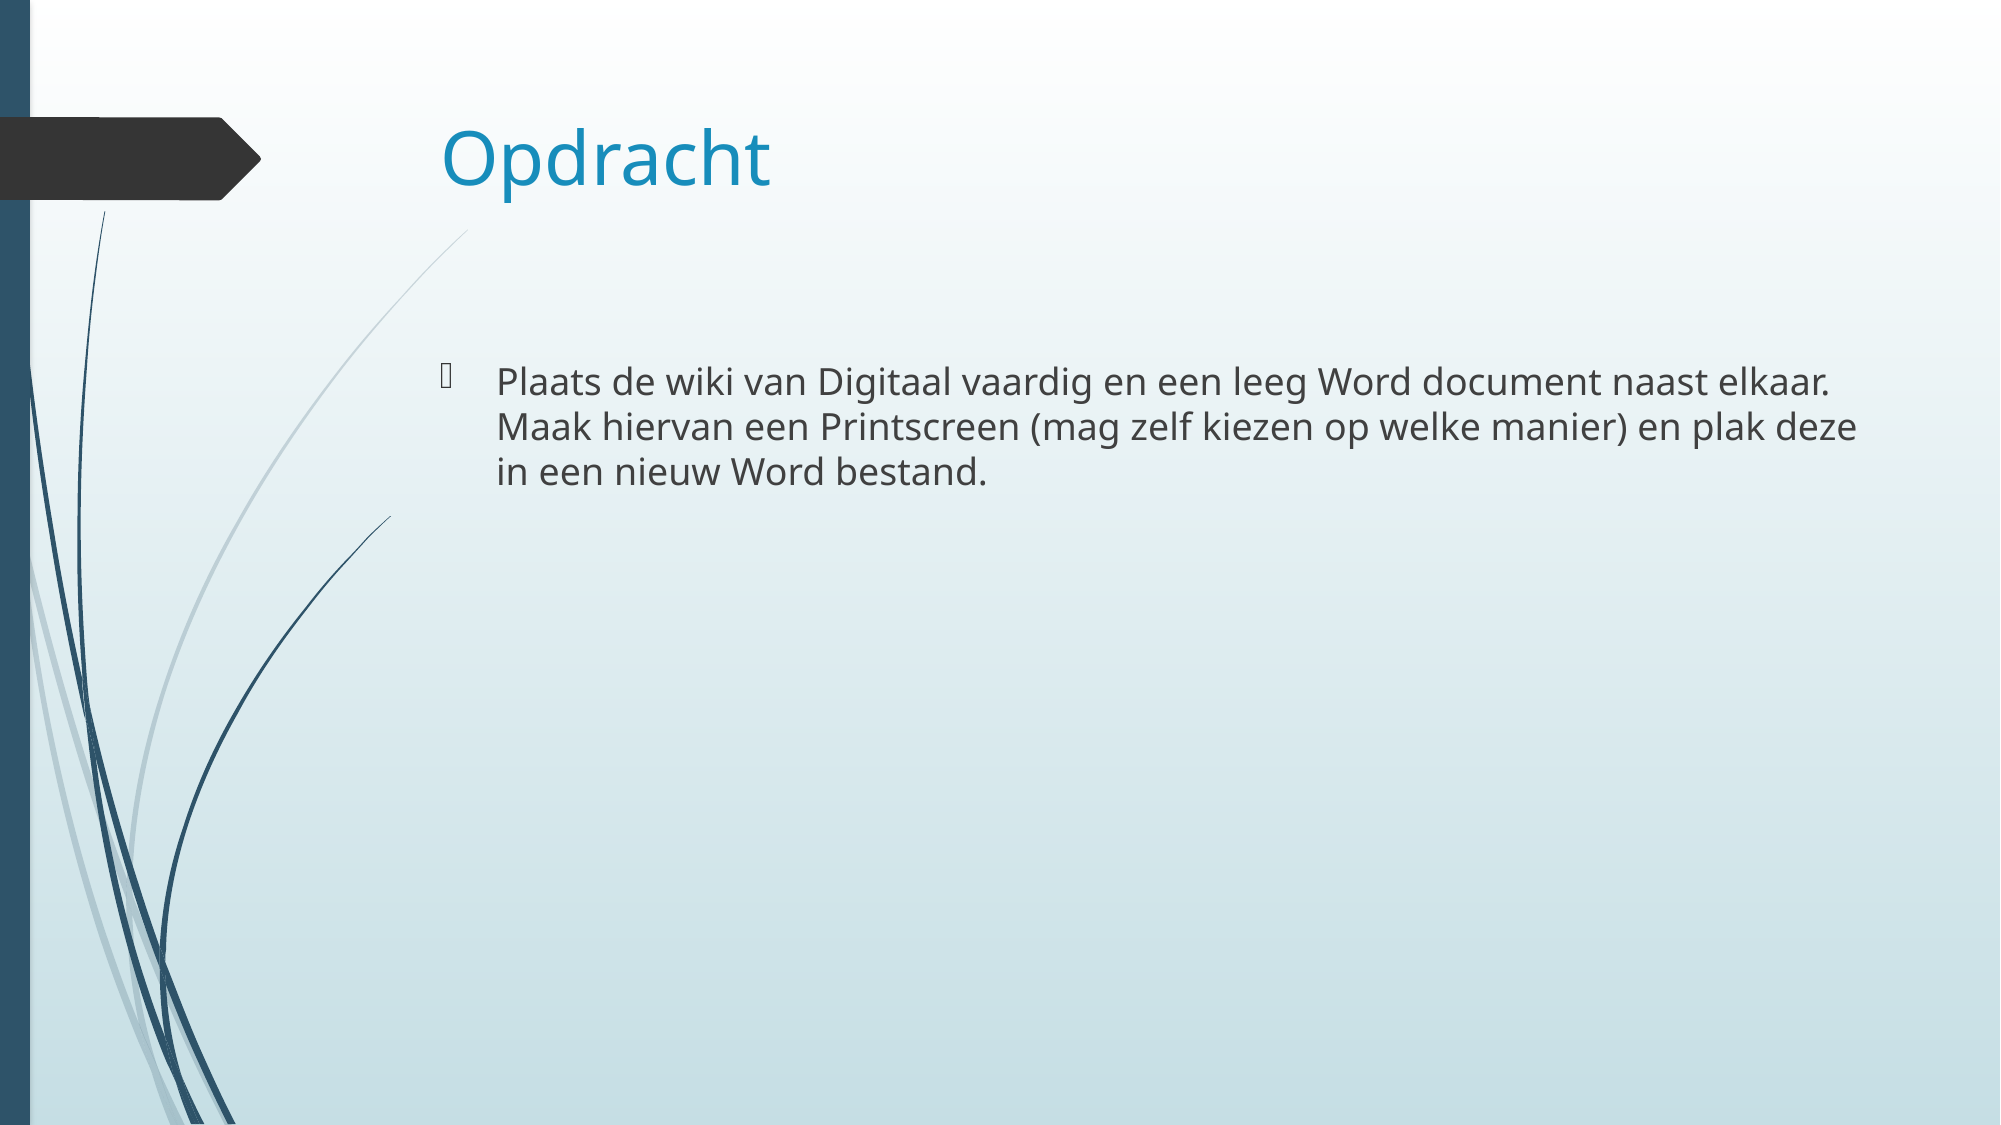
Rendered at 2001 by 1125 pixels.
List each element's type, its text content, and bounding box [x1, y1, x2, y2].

title Opdracht [425, 102, 1888, 313]
list Plaats de wiki van Digitaal vaardig en een leeg Word document naast elkaar. Maak hiervan een Printscreen (mag zelf kiezen op welke manier) en plak deze in een nieuw Word bestand. [424, 350, 1888, 970]
